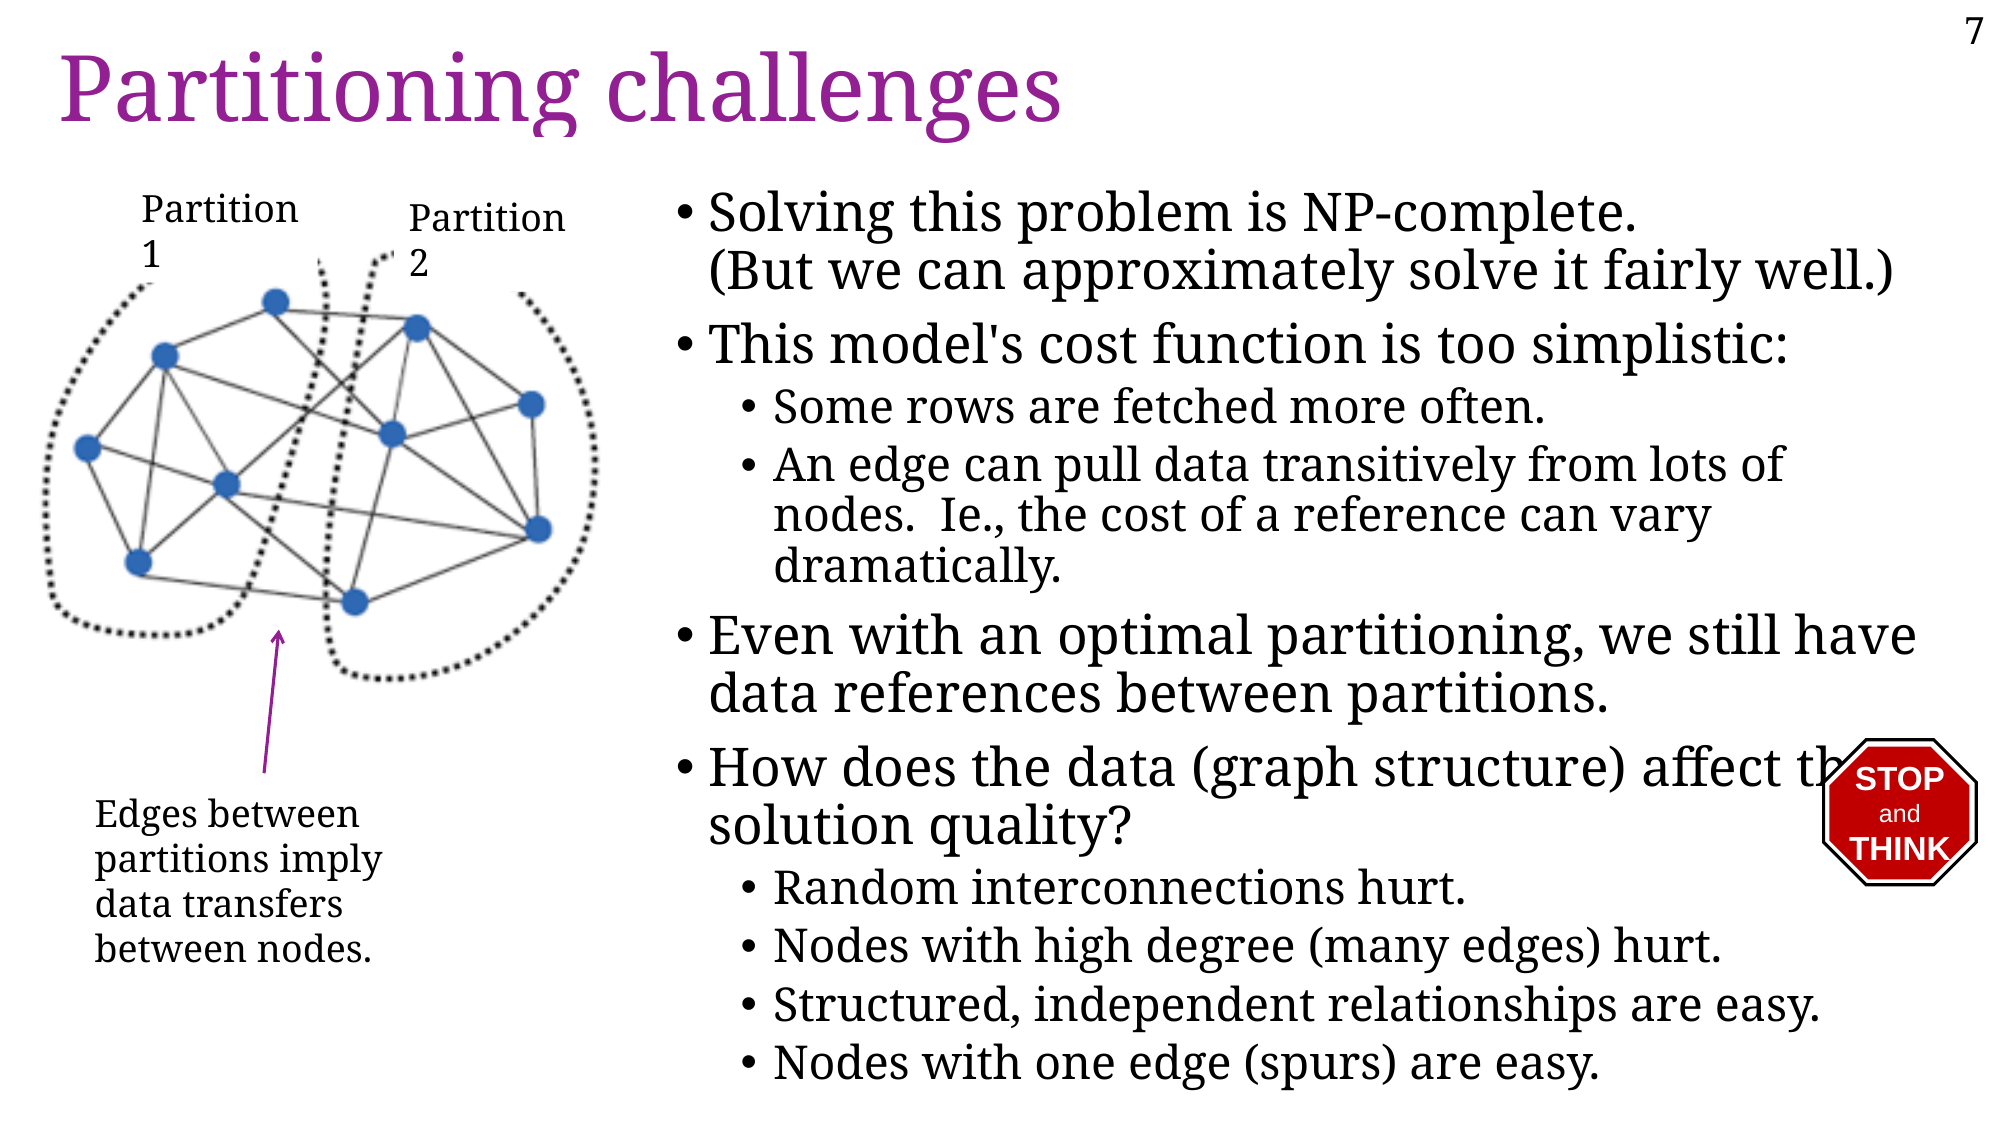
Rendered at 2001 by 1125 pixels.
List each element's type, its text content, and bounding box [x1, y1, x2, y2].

list Solving this problem is NP-complete. (But we can approximately solve it fairly well.) This model's cost function is too simplistic: Some rows are fetched more often. An edge can pull data transitively from lots of nodes. Ie., the cost of a reference can vary dramatically. Even with an optimal partitioning, we still have data references between partitions. How does the data (graph structure) affect the solution quality? Random interconnections hurt. Nodes with high degree (many edges) hurt. Structured, independent relationships are easy. Nodes with one edge (spurs) are easy. [660, 177, 1953, 1101]
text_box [1823, 739, 1977, 885]
text_box Edges between partitions imply data transfers between nodes. [79, 782, 478, 978]
title Partitioning challenges [43, 25, 1953, 158]
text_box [264, 629, 279, 774]
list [0, 137, 636, 774]
